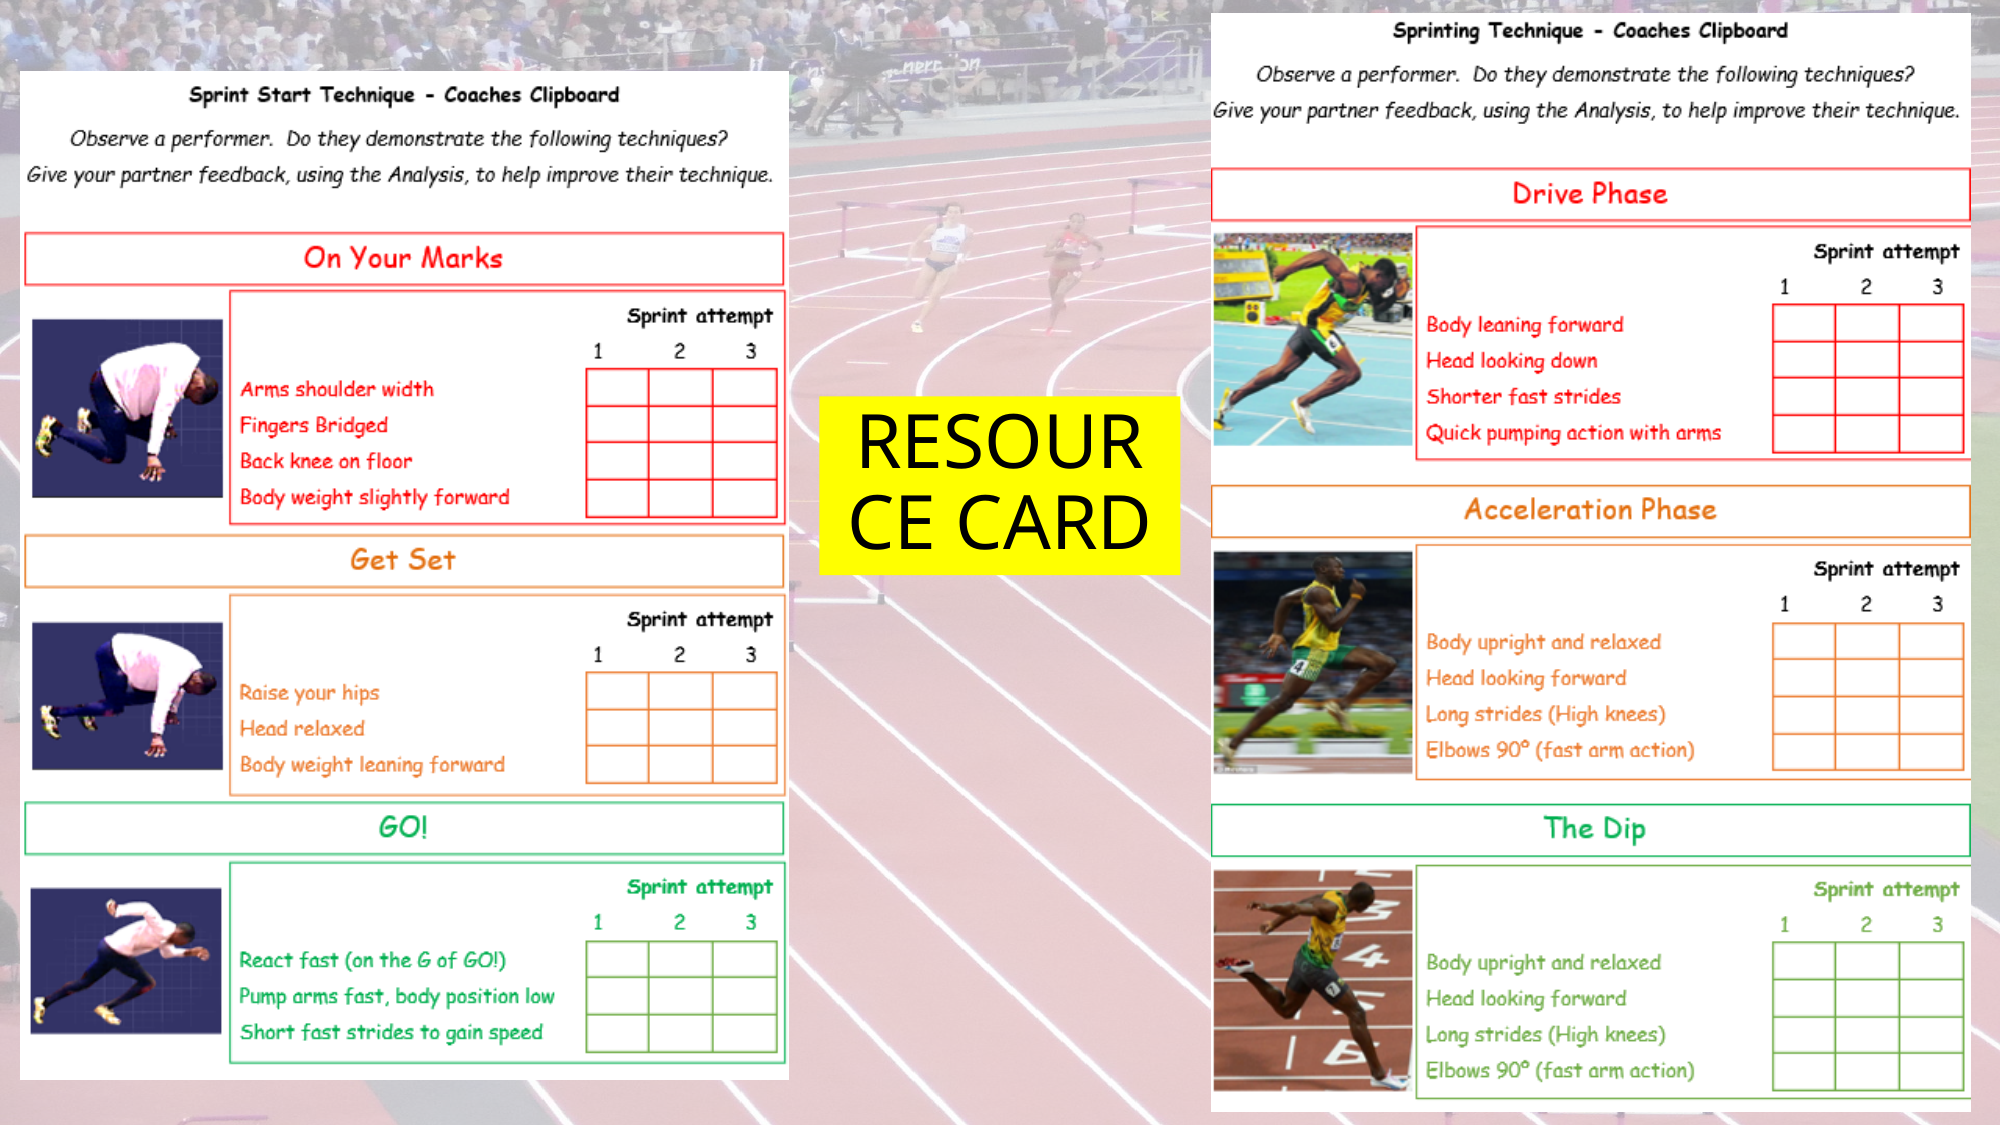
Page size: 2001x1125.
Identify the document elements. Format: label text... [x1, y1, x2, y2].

text_box RESOURCE CARD [819, 396, 1181, 576]
picture [1211, 13, 1971, 1112]
picture [19, 71, 789, 1080]
